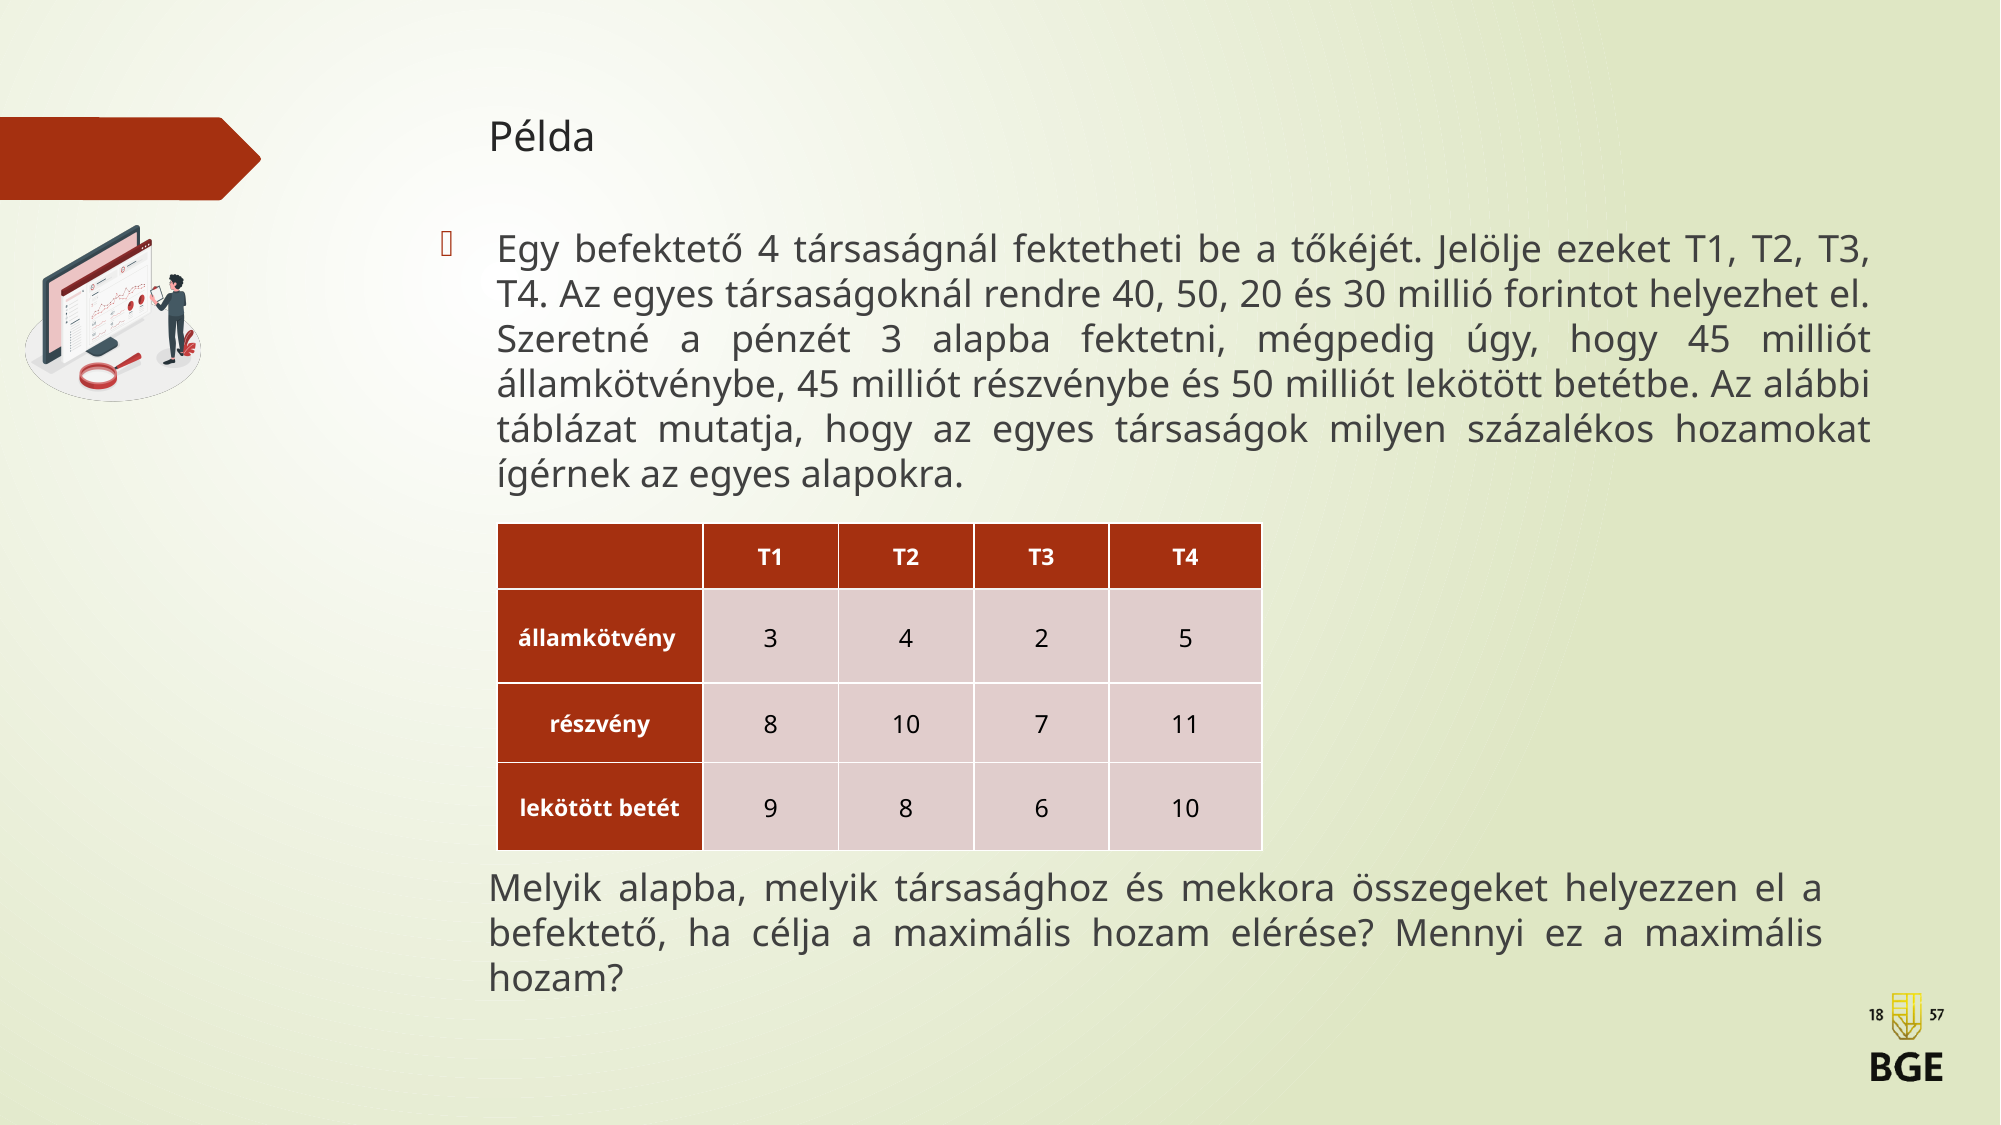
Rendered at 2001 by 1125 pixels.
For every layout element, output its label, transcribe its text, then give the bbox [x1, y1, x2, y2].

text_box Melyik alapba, melyik társasághoz és mekkora összegeket helyezzen el a befektető, ha célja a maximális hozam elérése? Mennyi ez a maximális hozam? [473, 856, 1840, 1007]
table_cell 10 [1110, 763, 1261, 850]
title Példa [473, 102, 1888, 217]
table_cell 6 [975, 763, 1108, 850]
picture [17, 217, 208, 408]
table_header T1 [704, 524, 838, 588]
table_cell 9 [704, 763, 838, 850]
table_cell 10 [839, 684, 973, 762]
table_cell 7 [975, 684, 1108, 762]
list Egy befektető 4 társaságnál fektetheti be a tőkéjét. Jelölje ezeket T1, T2, T3, T4. Az egyes társaságoknál rendre 40, 50, 20 és 30 millió forintot helyezhet el. Szeretné a pénzét 3 alapba fektetni, mégpedig úgy, hogy 45 milliót államkötvénybe, 45 milliót részvénybe és 50 milliót lekötött betétbe. Az alábbi táblázat mutatja, hogy az egyes társaságok milyen százalékos hozamokat ígérnek az egyes alapokra. [425, 217, 1888, 1033]
table_cell 5 [1110, 590, 1261, 682]
table_cell lekötött betét [498, 763, 702, 850]
table_cell 4 [839, 590, 973, 682]
table_cell 8 [839, 763, 973, 850]
table_cell részvény [498, 684, 702, 762]
table_header T2 [839, 524, 973, 588]
table_cell 8 [704, 684, 838, 762]
table_cell 11 [1110, 684, 1261, 762]
table_cell 2 [975, 590, 1108, 682]
picture [1853, 984, 1958, 1090]
table_header [498, 524, 702, 588]
table_cell államkötvény [498, 590, 702, 682]
table_header T4 [1110, 524, 1261, 588]
table_cell 3 [704, 590, 838, 682]
table_header T3 [975, 524, 1108, 588]
